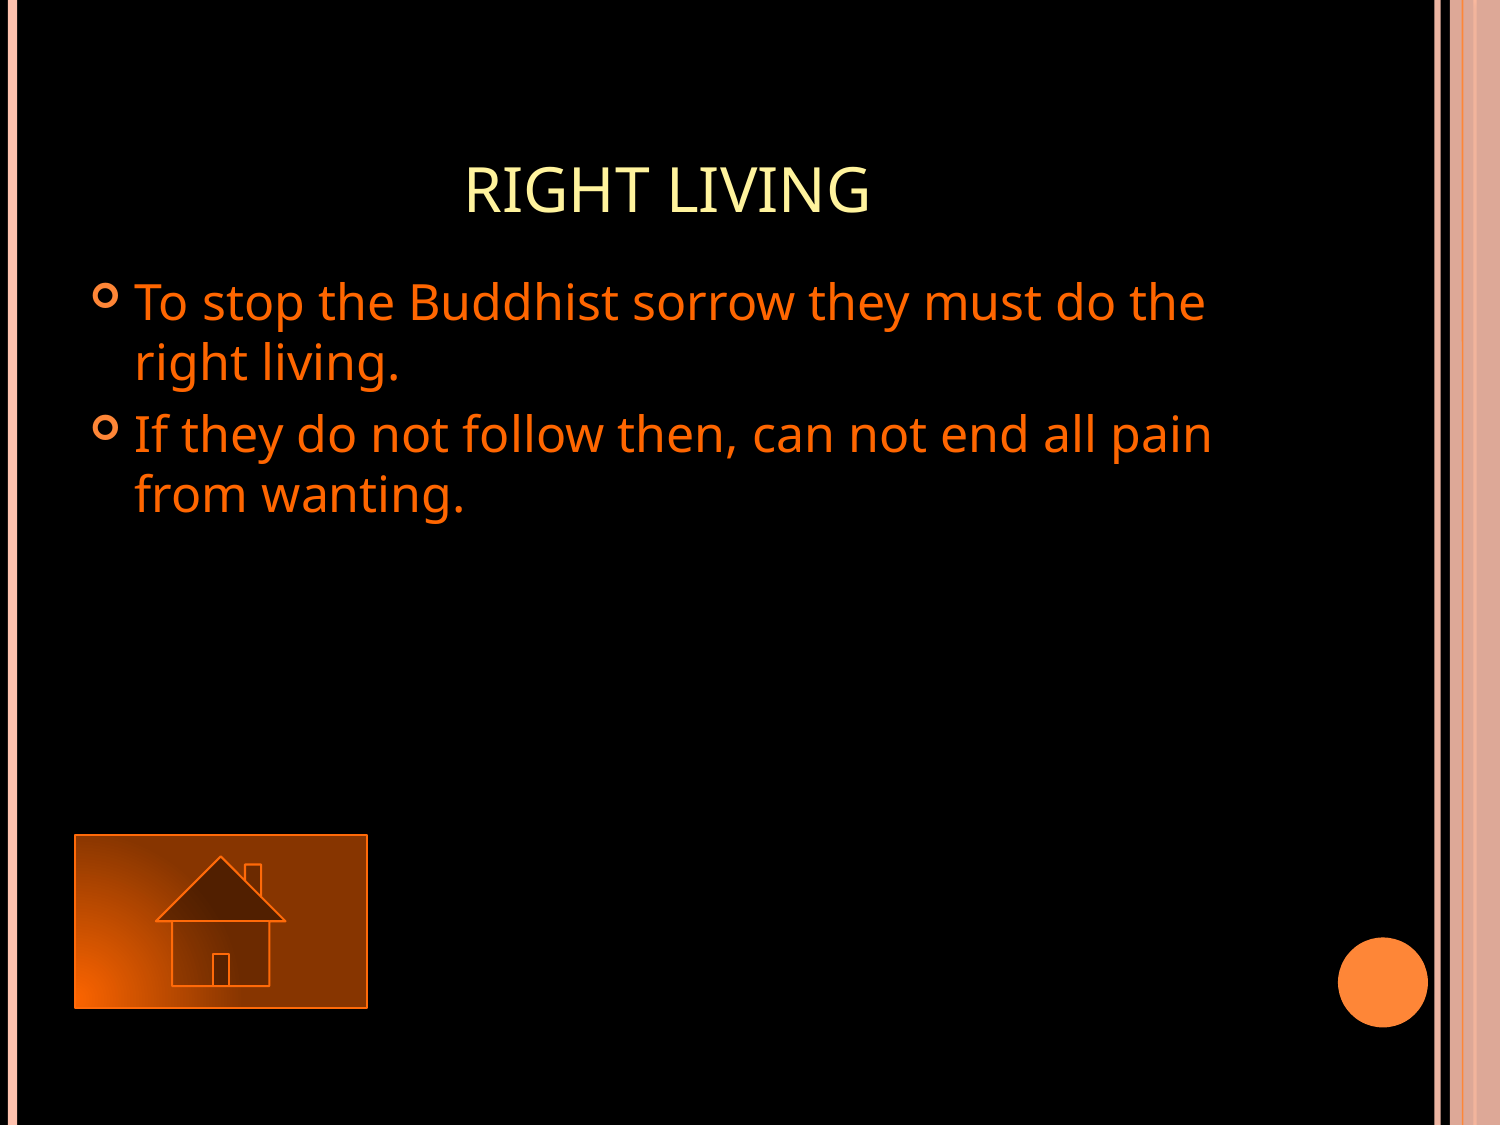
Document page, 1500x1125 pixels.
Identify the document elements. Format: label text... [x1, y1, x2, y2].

list To stop the Buddhist sorrow they must do the right living. If they do not follow then, can not end all pain from wanting. [75, 262, 1300, 1062]
text_box [74, 834, 368, 1009]
title Right Living [75, 45, 1300, 233]
